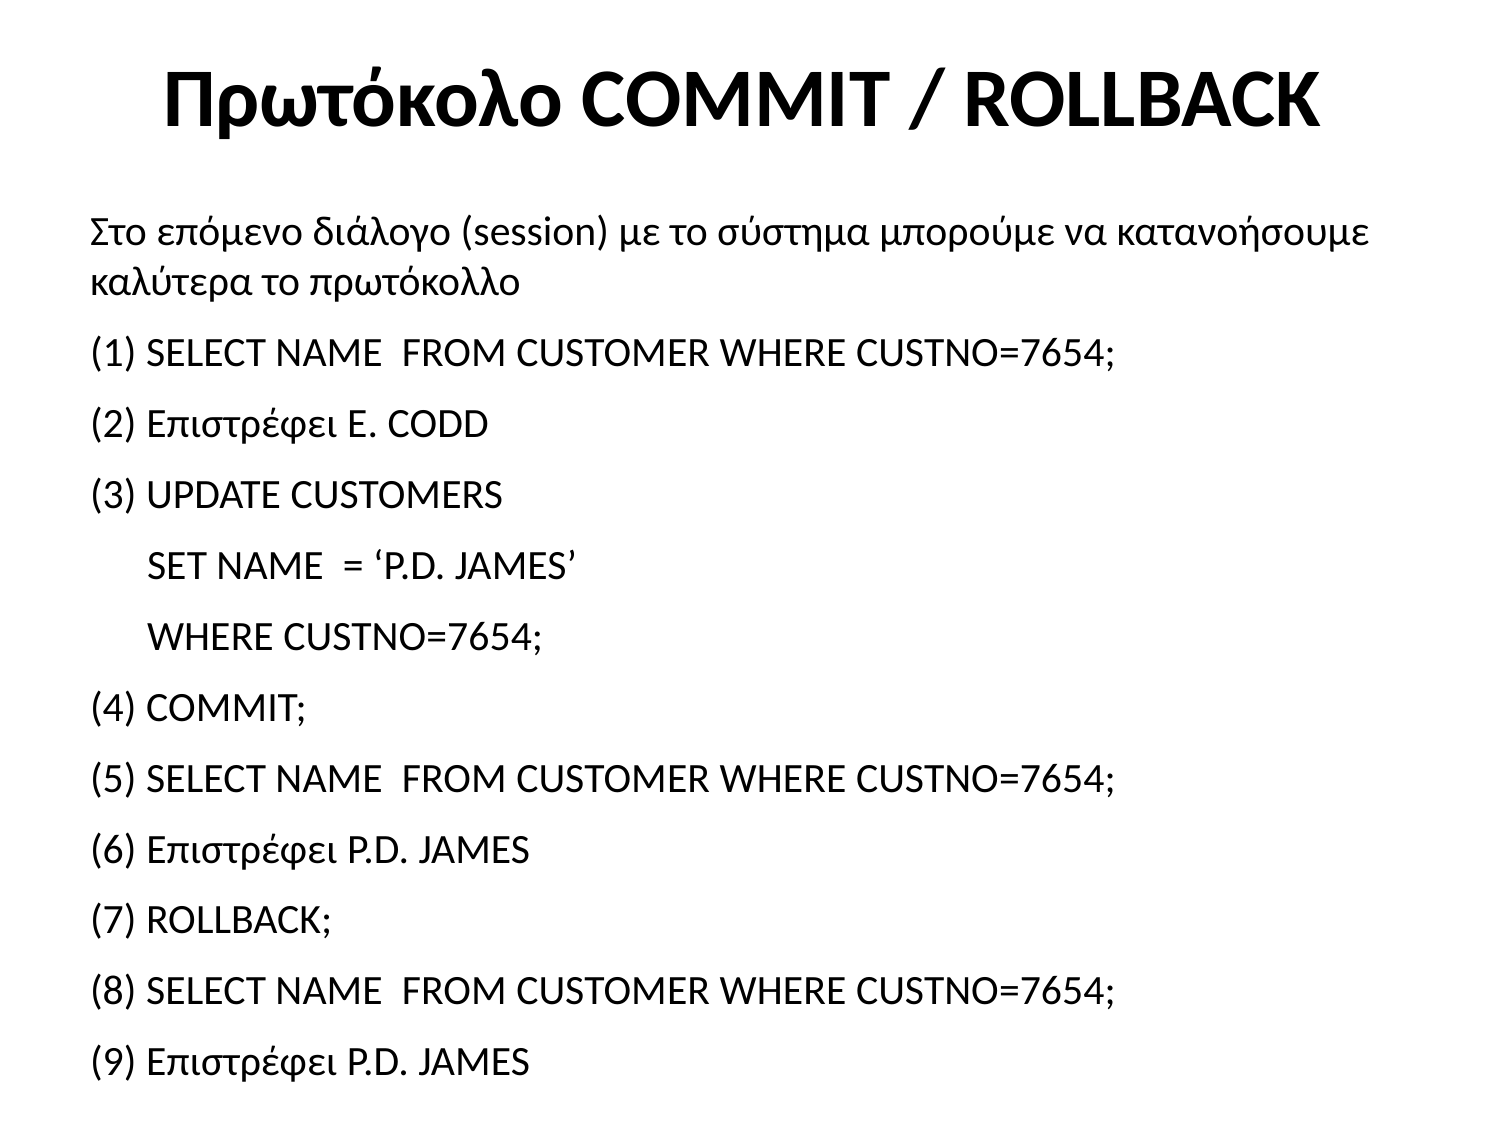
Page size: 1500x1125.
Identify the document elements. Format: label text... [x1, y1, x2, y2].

list Στο επόμενο διάλογο (session) με το σύστημα μπορούμε να κατανοήσουμε καλύτερα το πρωτόκολλο (1) SELECT NAME FROM CUSTOMER WHERE CUSTNO=7654; (2) Επιστρέφει E. CODD (3) UPDATE CUSTOMERS SET NAME = ‘P.D. JAMES’ WHERE CUSTNO=7654; (4) COMMIT; (5) SELECT NAME FROM CUSTOMER WHERE CUSTNO=7654; (6) Επιστρέφει P.D. JAMES (7) ROLLBACK; (8) SELECT NAME FROM CUSTOMER WHERE CUSTNO=7654; (9) Επιστρέφει P.D. JAMES [75, 196, 1425, 1094]
title Πρωτόκολο COMMIT / ROLLBACK [76, 19, 1427, 169]
